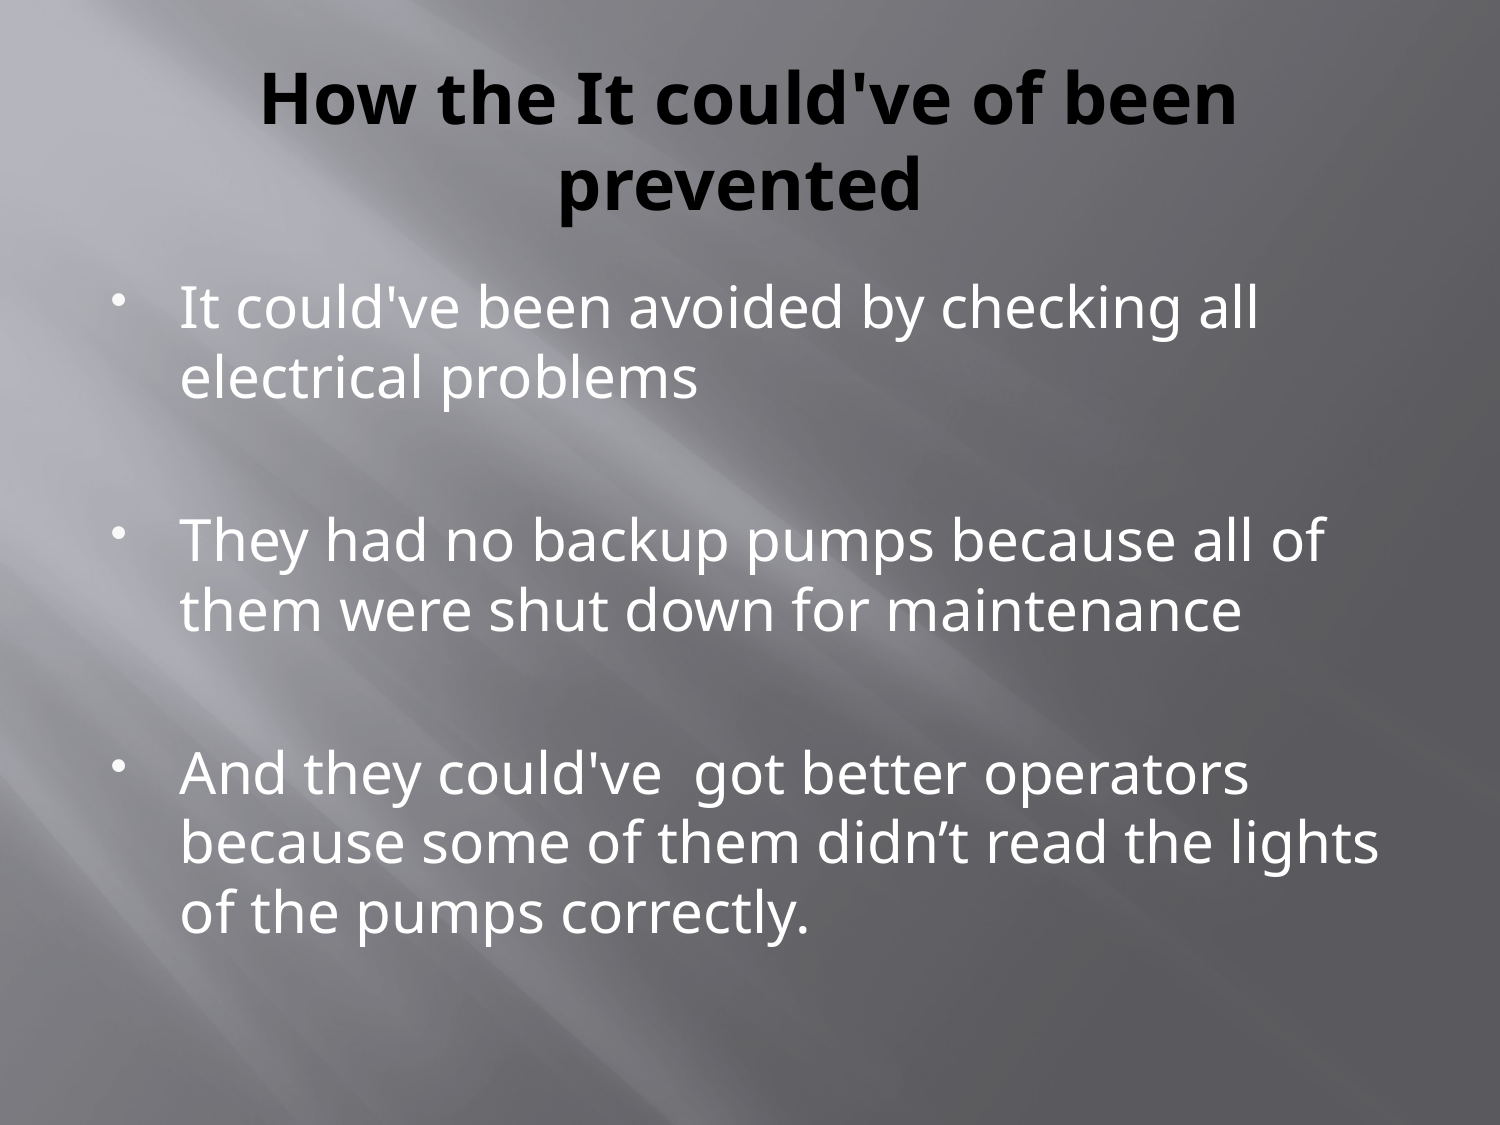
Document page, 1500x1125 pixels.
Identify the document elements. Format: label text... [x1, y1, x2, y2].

title How the It could've of been prevented [75, 45, 1425, 233]
list It could've been avoided by checking all electrical problems They had no backup pumps because all of them were shut down for maintenance And they could've got better operators because some of them didn’t read the lights of the pumps correctly. [74, 262, 1426, 1036]
